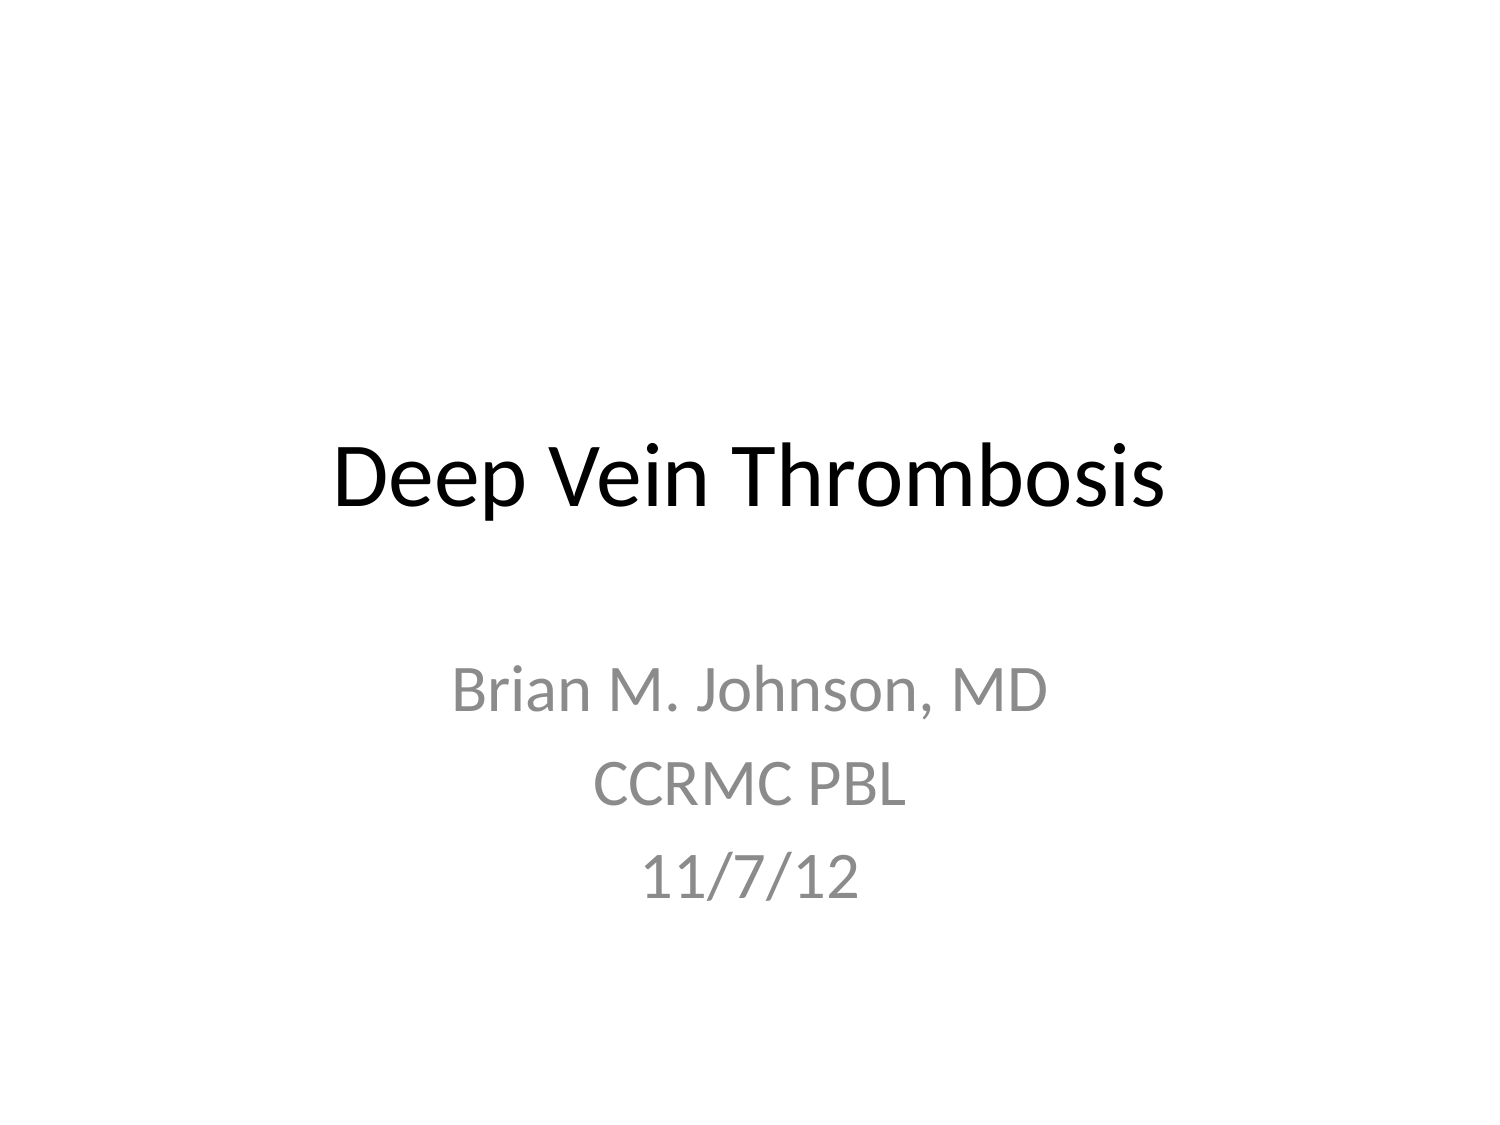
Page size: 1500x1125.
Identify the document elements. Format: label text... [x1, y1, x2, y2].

subtitle Brian M. Johnson, MD CCRMC PBL 11/7/12 [225, 637, 1275, 925]
title Deep Vein Thrombosis [112, 349, 1388, 591]
